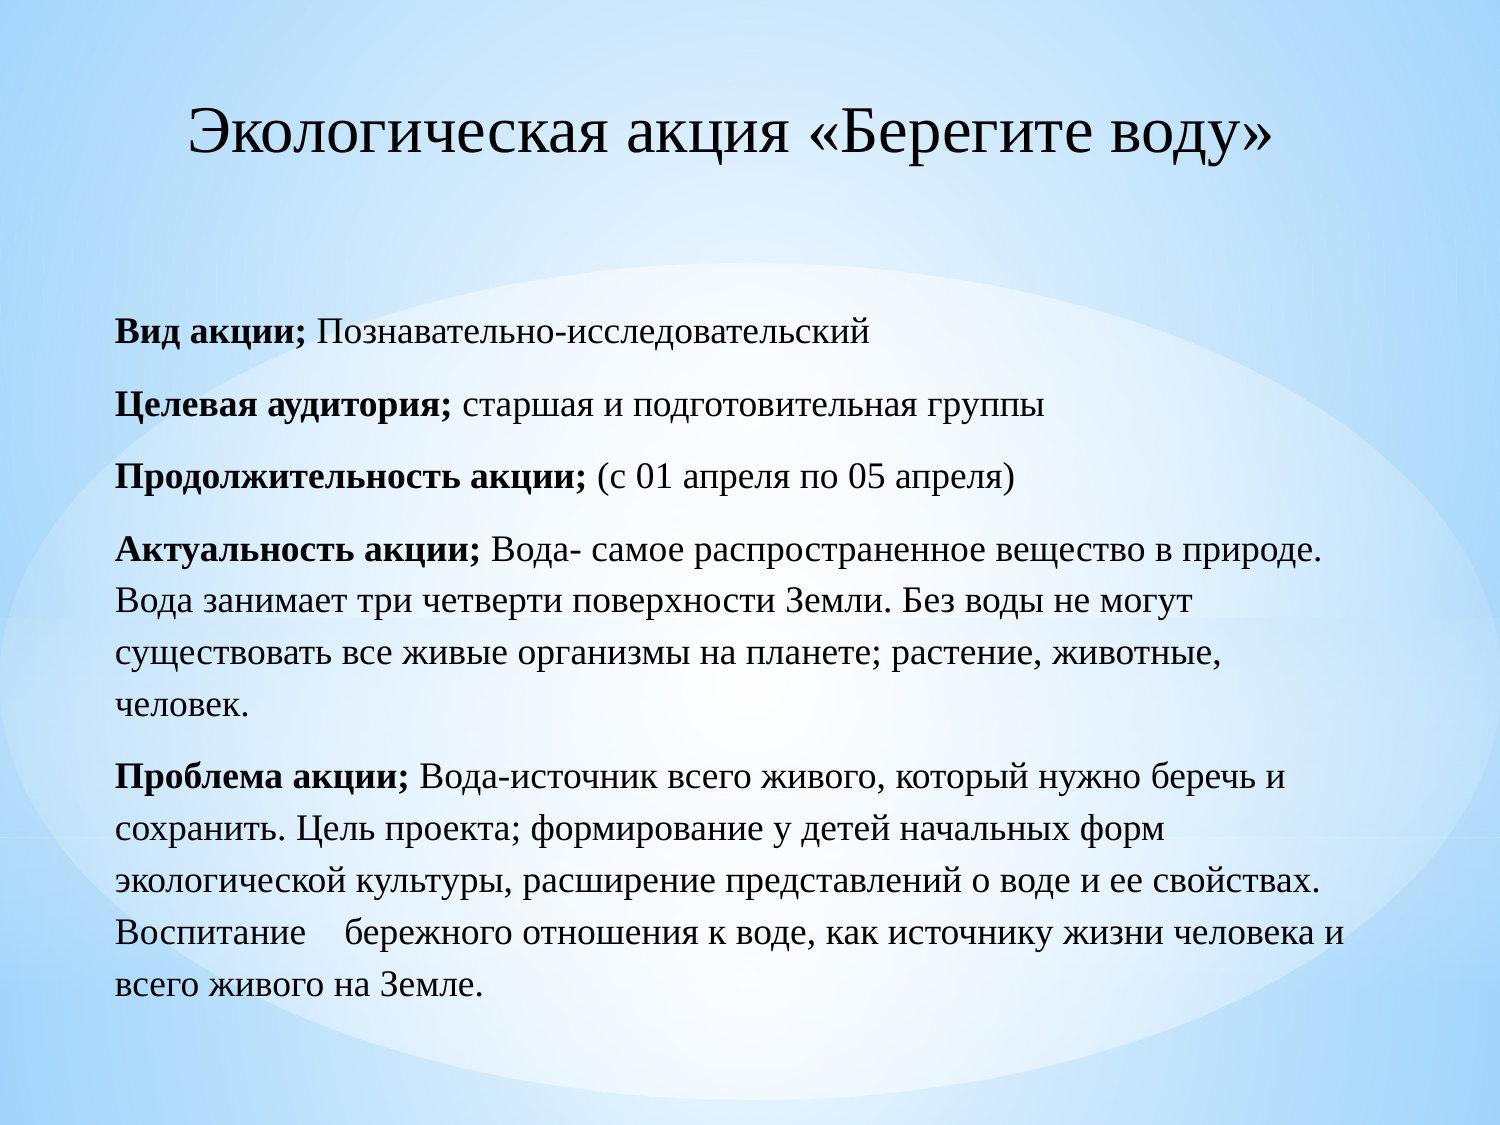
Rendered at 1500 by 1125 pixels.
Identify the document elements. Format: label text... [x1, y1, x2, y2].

text_box Экологическая акция «Берегите воду» Вид акции; Познавательно-исследовательский Целевая аудитория; старшая и подготовительная группы Продолжительность акции; (с 01 апреля по 05 апреля) Актуальность акции; Вода- самое распространенное вещество в природе. Вода занимает три четверти поверхности Земли. Без воды не могут существовать все живые организмы на планете; растение, животные, человек. Проблема акции; Вода-источник всего живого, который нужно беречь и сохранить. Цель проекта; формирование у детей начальных форм экологической культуры, расширение представлений о воде и ее свойствах. Воспитание бережного отношения к воде, как источнику жизни человека и всего живого на Земле. [100, 66, 1365, 1011]
